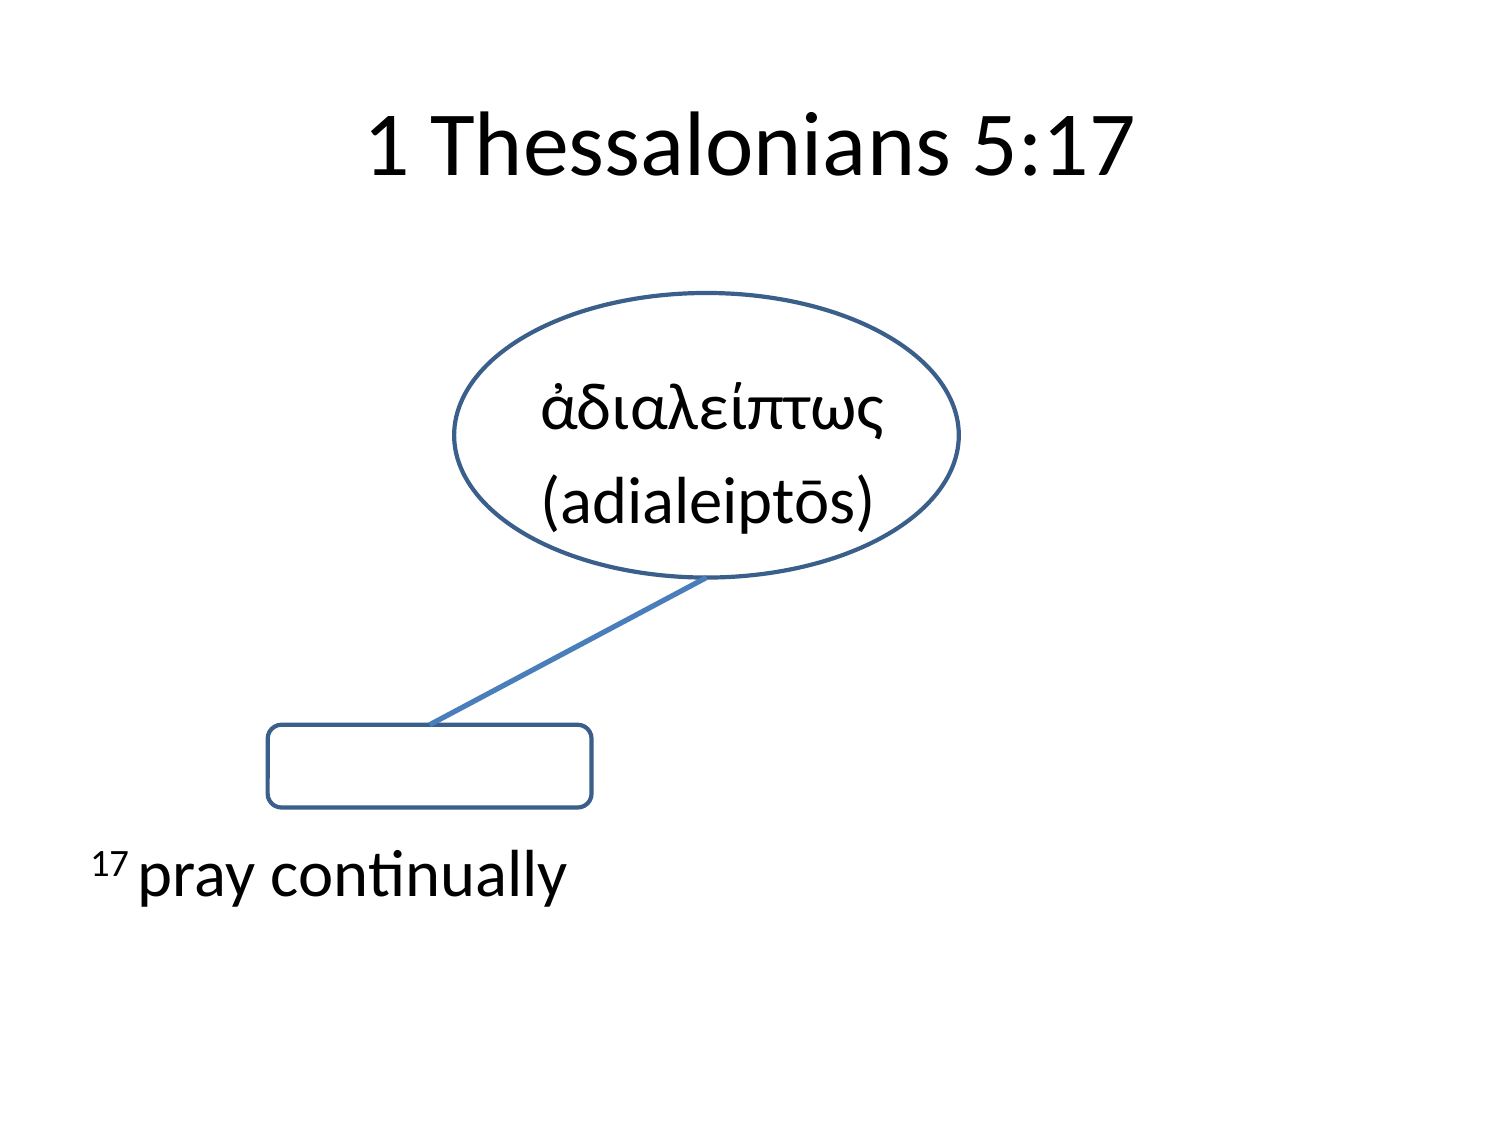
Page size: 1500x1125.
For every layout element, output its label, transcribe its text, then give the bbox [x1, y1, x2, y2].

text_box [265, 722, 594, 810]
text_box [452, 290, 961, 580]
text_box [429, 577, 707, 725]
title 1 Thessalonians 5:17 [75, 45, 1425, 233]
list ἀδιαλείπτως (adialeiptōs) 17 pray continually [75, 262, 1425, 1005]
